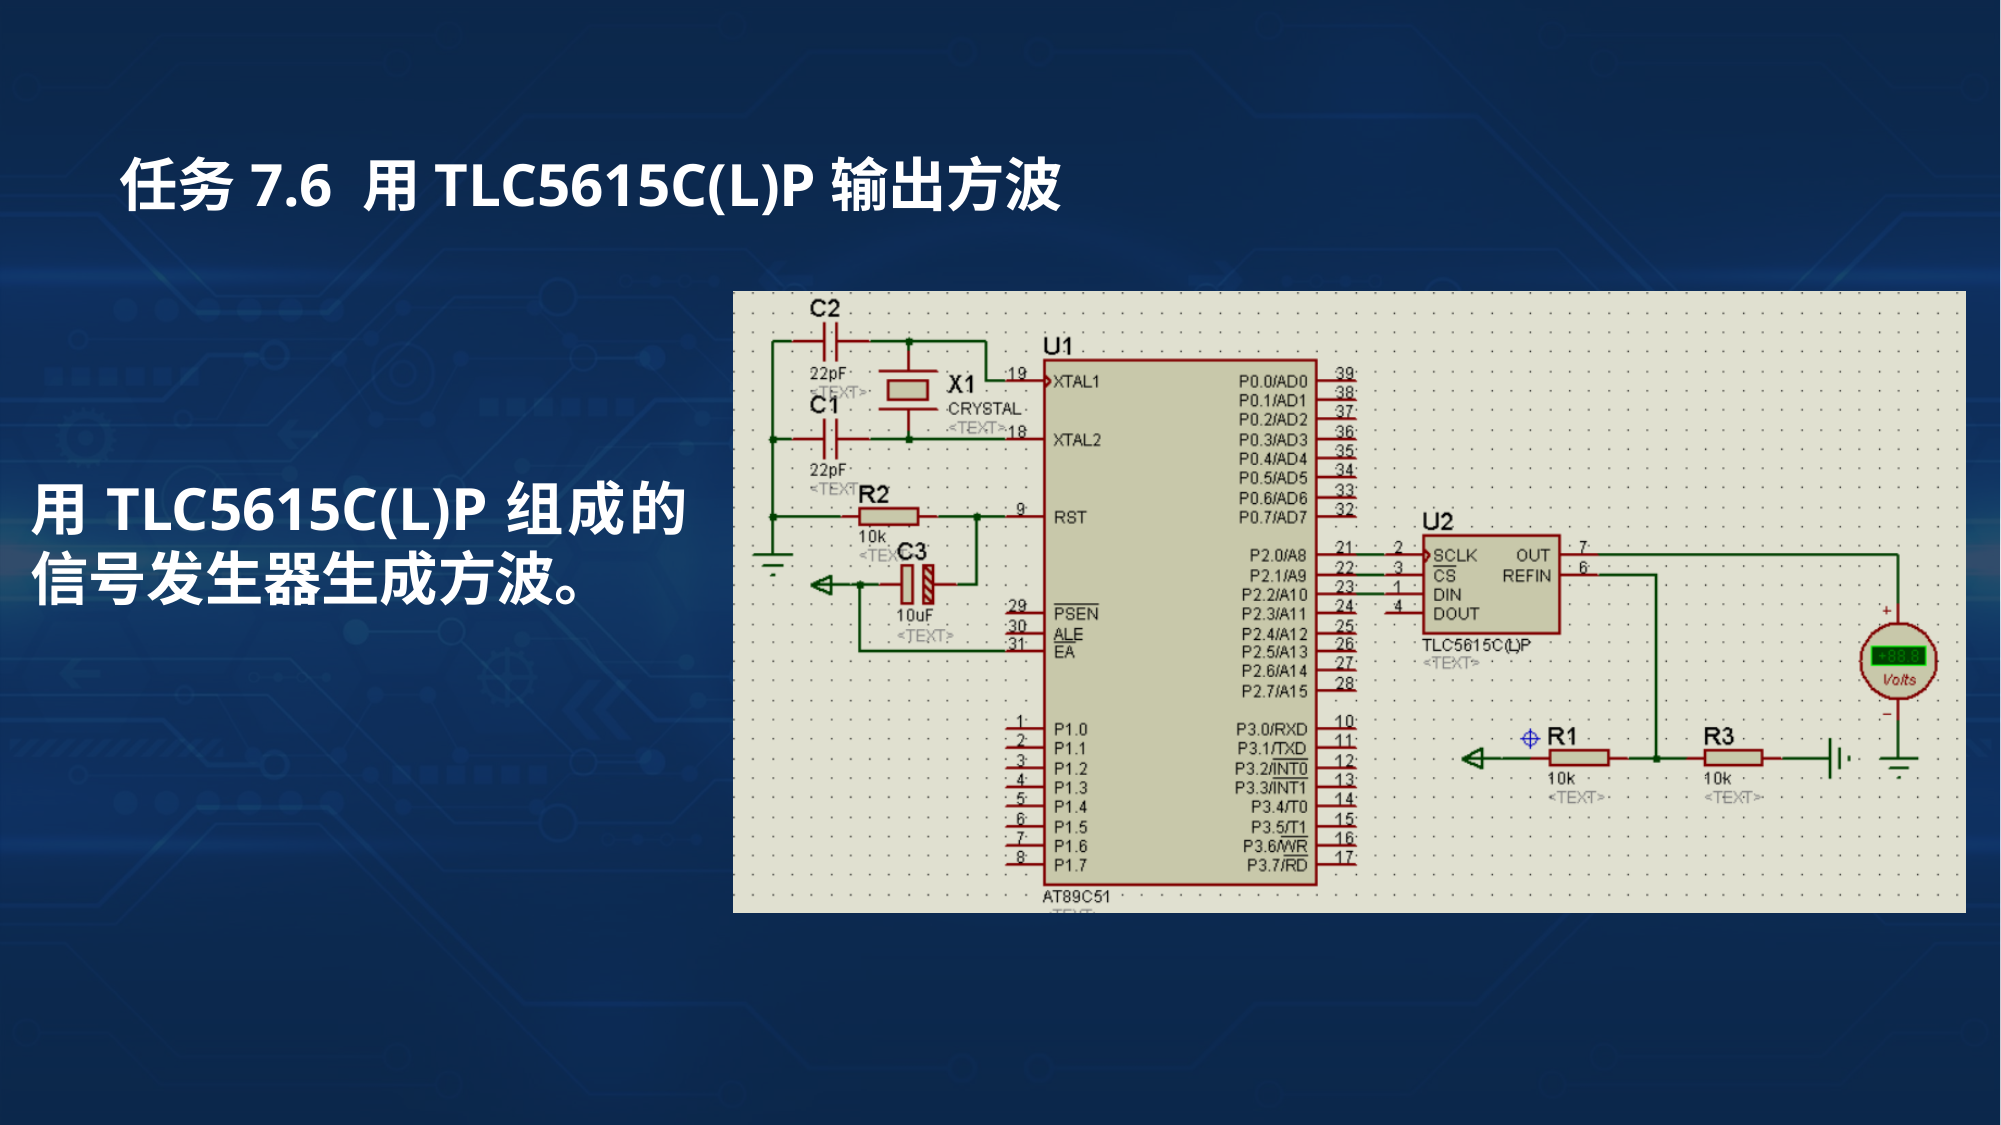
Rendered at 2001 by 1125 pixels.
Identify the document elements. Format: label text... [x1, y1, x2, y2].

text_box 任务7.6 用TLC5615C(L)P输出方波 [104, 140, 1363, 226]
text_box 用TLC5615C(L)P组成的信号发生器生成方波。 [15, 464, 704, 620]
picture [733, 290, 1966, 913]
